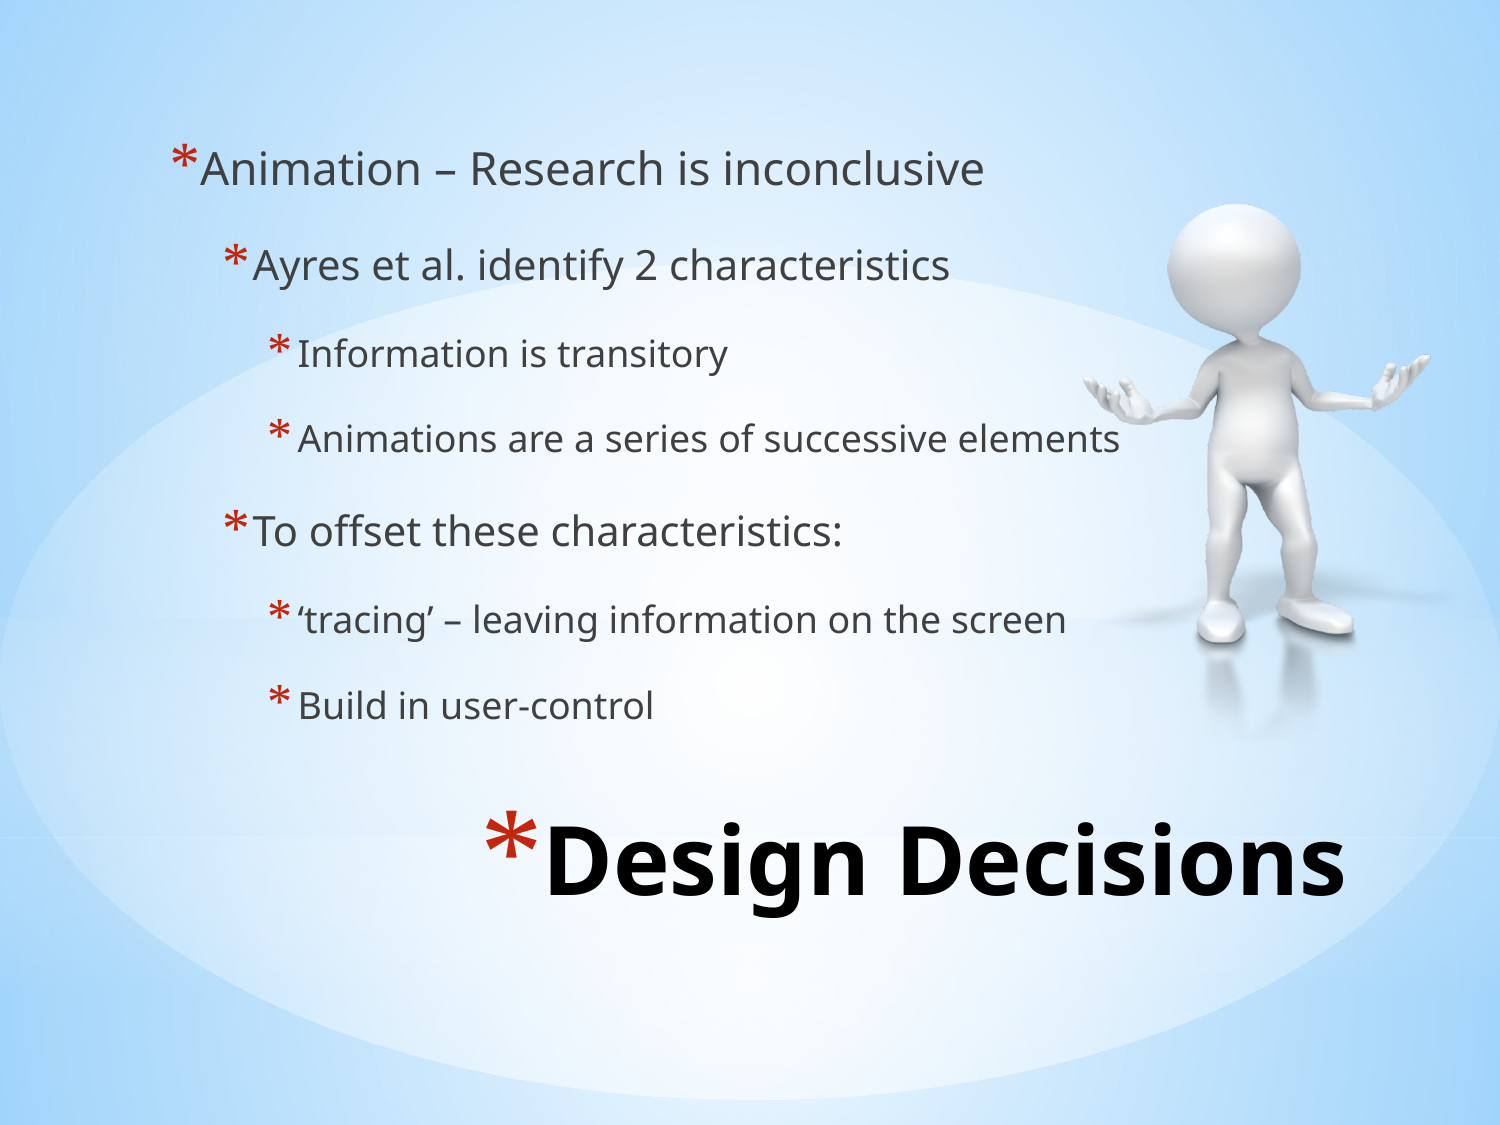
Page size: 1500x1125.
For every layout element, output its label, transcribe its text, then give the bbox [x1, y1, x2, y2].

picture [1053, 193, 1467, 744]
title Design Decisions [294, 792, 1363, 980]
list Animation – Research is inconclusive Ayres et al. identify 2 characteristics Information is transitory Animations are a series of successive elements To offset these characteristics: ‘tracing’ – leaving information on the screen Build in user-control [147, 98, 1198, 771]
